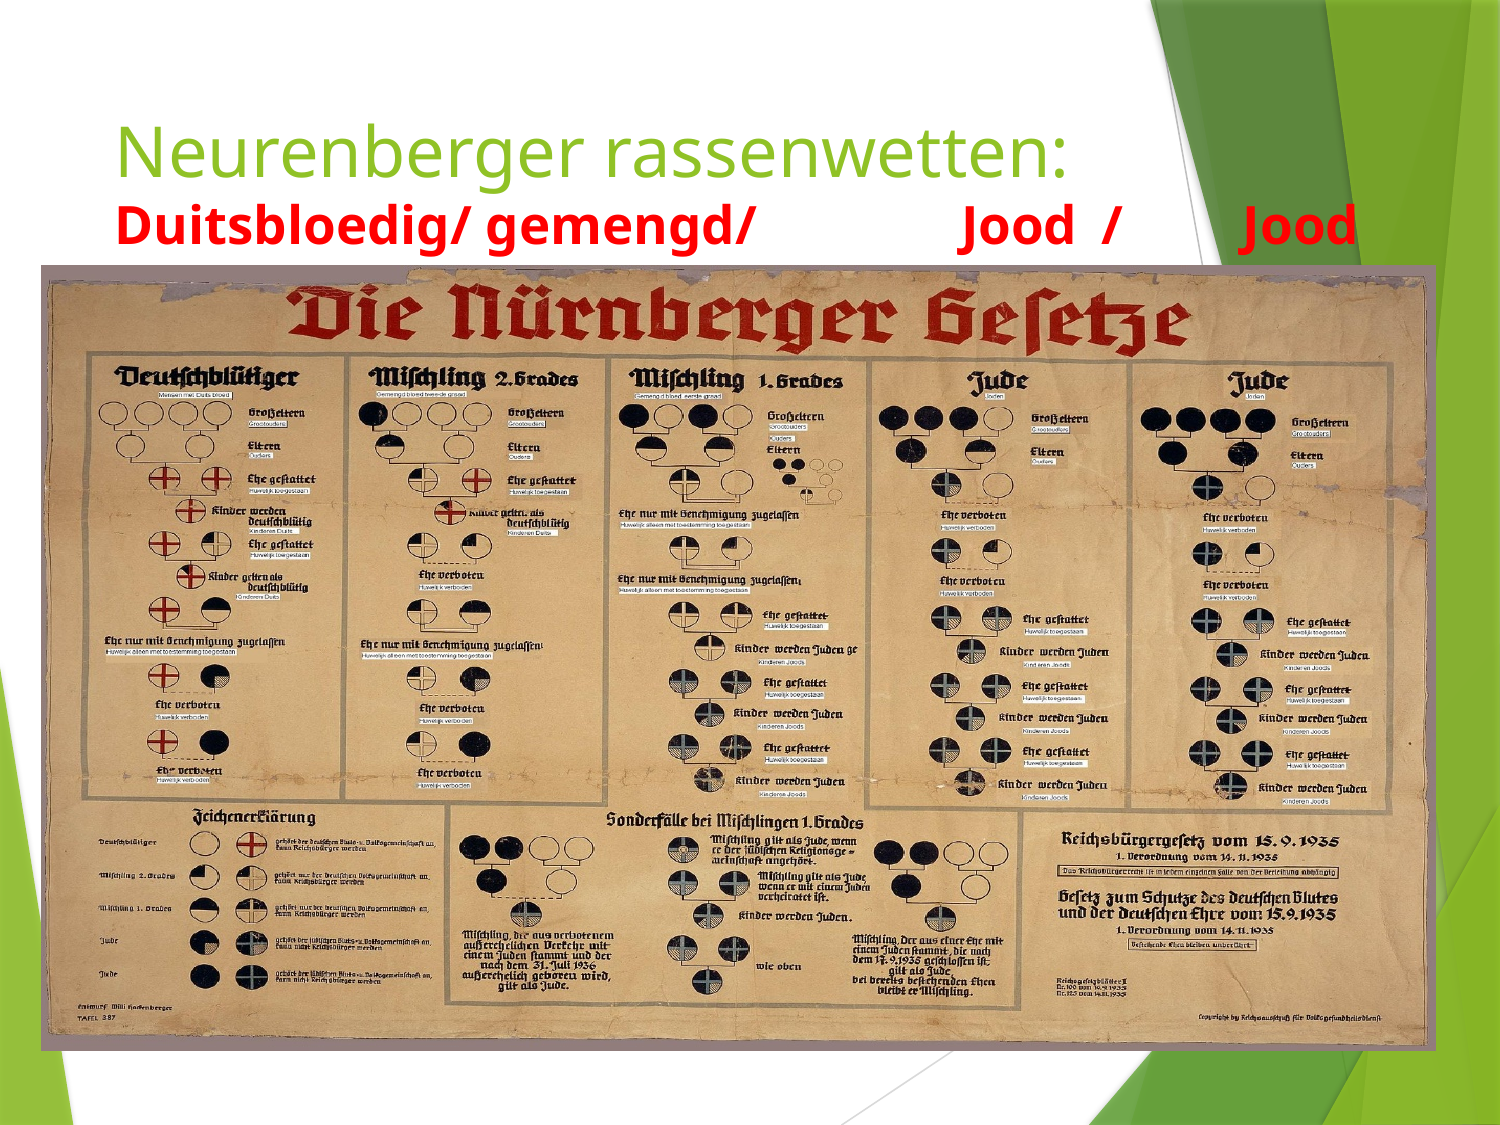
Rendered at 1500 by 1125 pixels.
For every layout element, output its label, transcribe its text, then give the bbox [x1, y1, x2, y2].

title Neurenberger rassenwetten: Duitsbloedig/ gemengd/ Jood / Jood [99, 99, 1424, 264]
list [40, 265, 1436, 1052]
